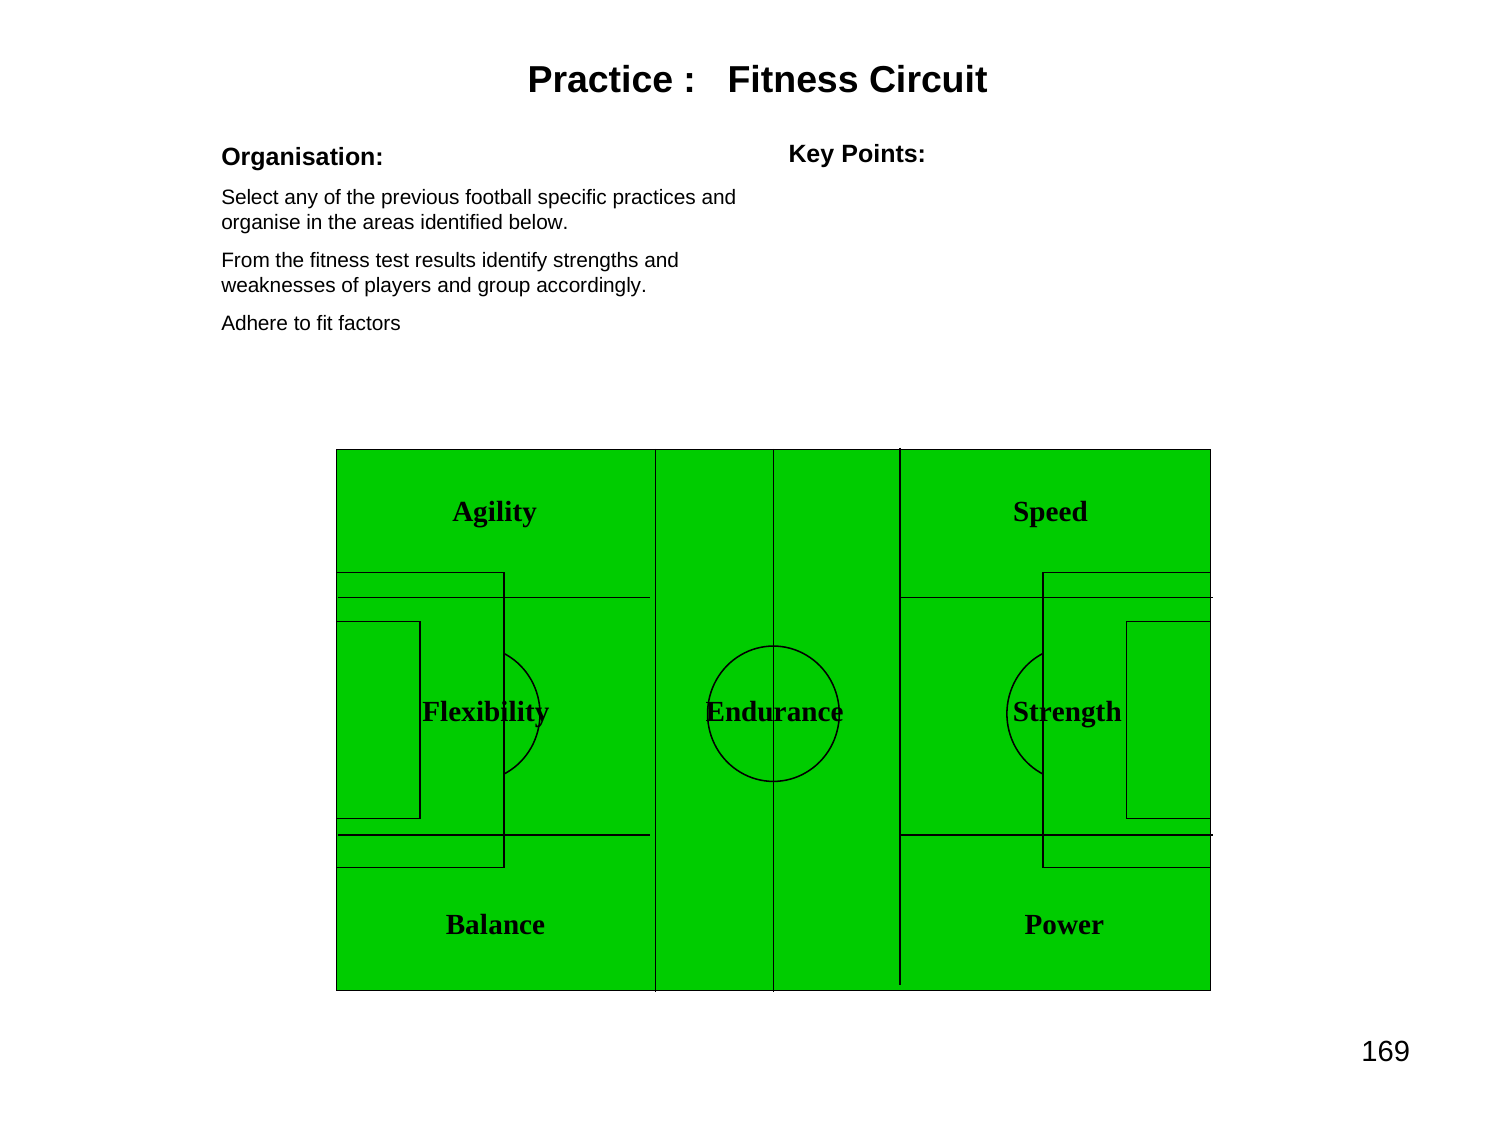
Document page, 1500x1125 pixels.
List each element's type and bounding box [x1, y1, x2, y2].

text_box [336, 447, 1213, 993]
text_box [206, 47, 1388, 380]
text_box [1074, 1024, 1425, 1103]
